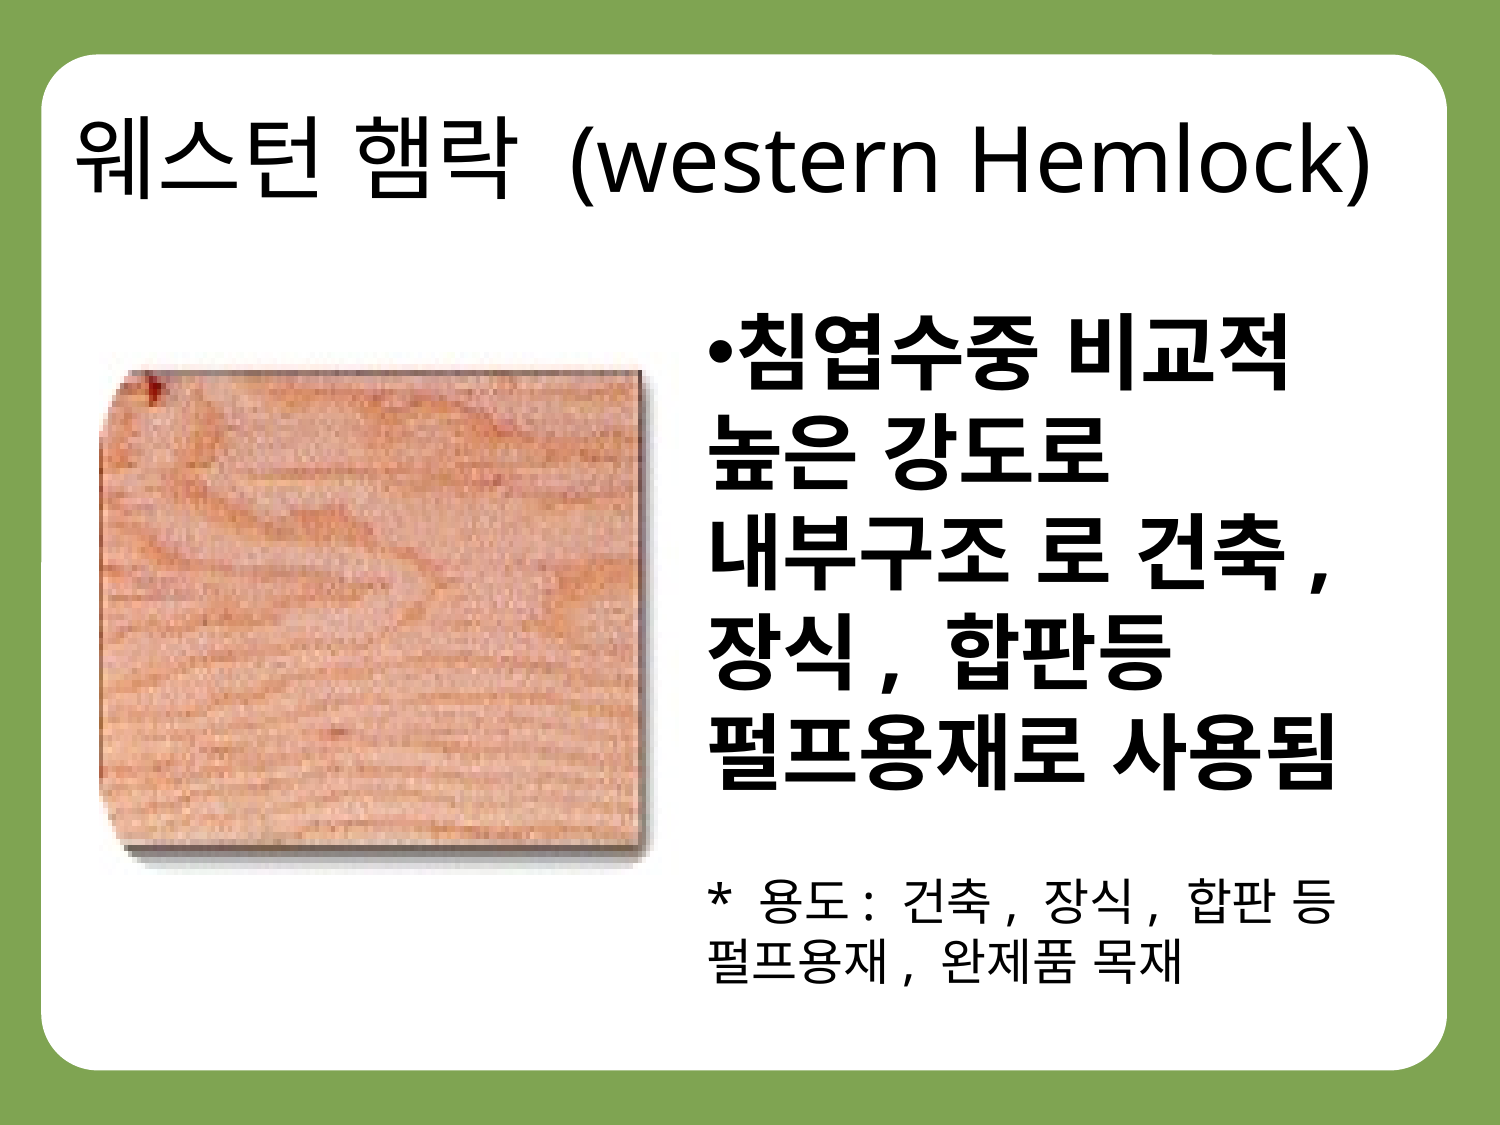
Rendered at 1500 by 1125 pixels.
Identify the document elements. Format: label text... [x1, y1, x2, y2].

text_box 침엽수중 비교적 높은 강도로 내부구조 로 건축, 장식, 합판등 펄프용재로 사용됨 * 용도: 건축, 장식, 합판 등 펄프용재, 완제품 목재 [691, 292, 1395, 1068]
text_box [39, 52, 1450, 1073]
picture [46, 304, 725, 985]
text_box 웨스턴 햄락 (western Hemlock) [58, 93, 1430, 219]
